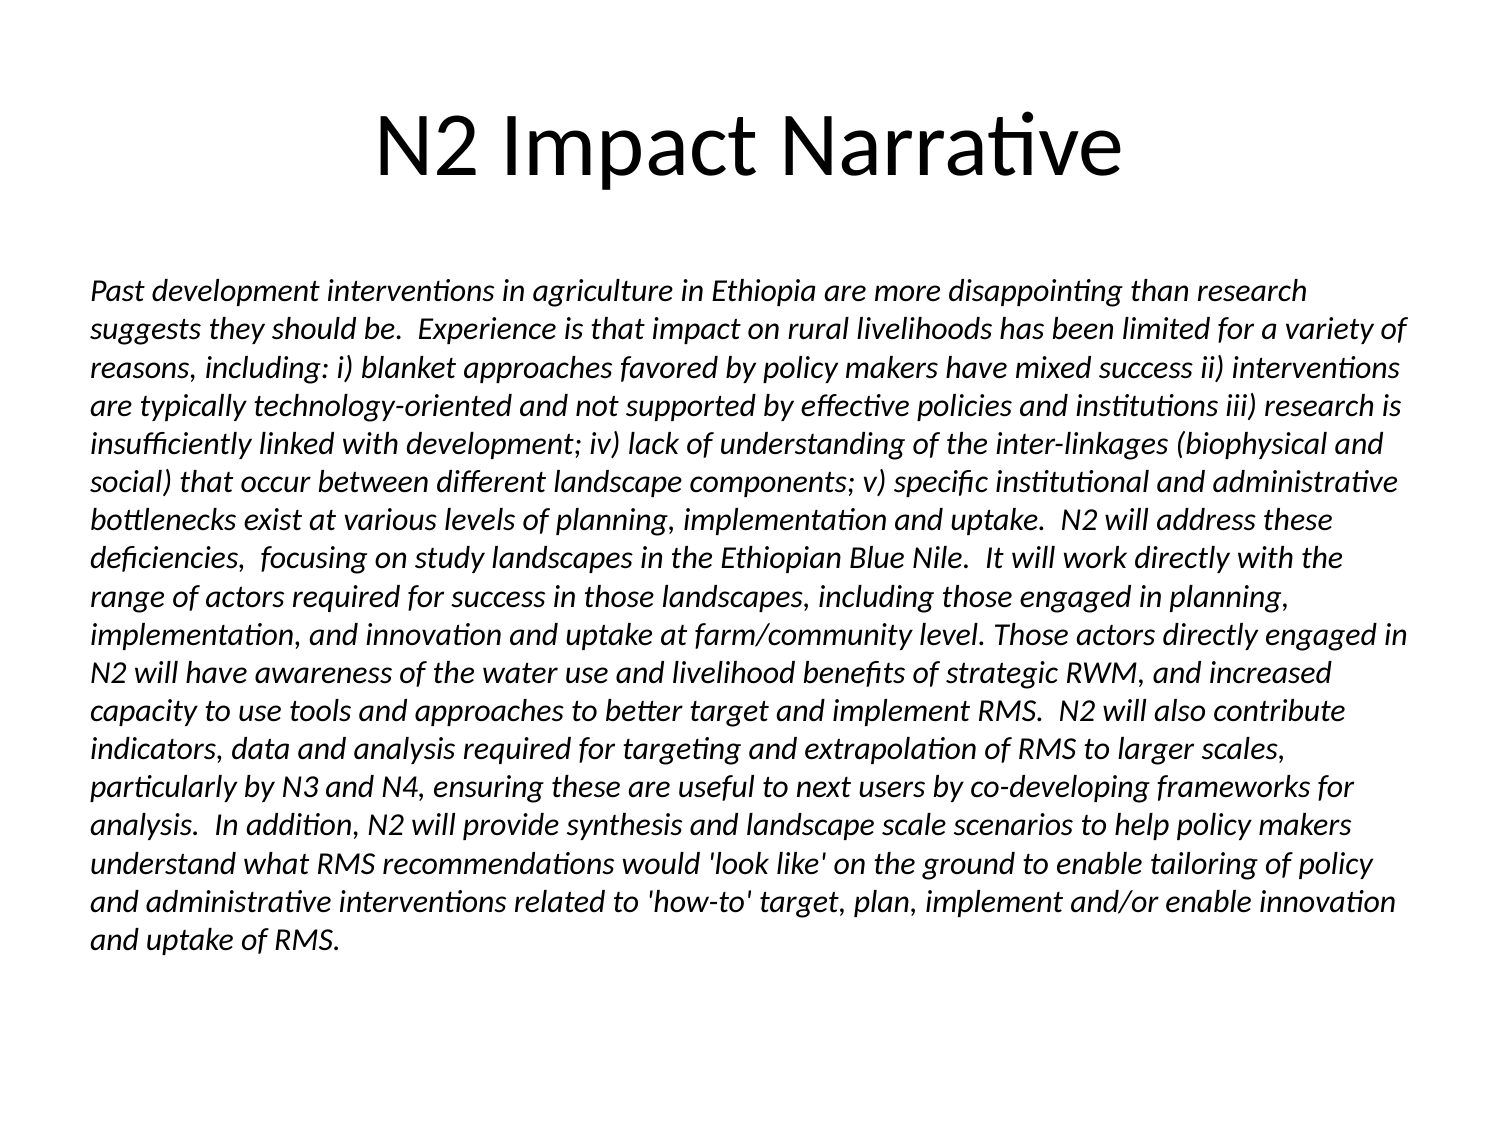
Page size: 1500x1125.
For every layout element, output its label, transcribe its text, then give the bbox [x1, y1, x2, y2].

list Past development interventions in agriculture in Ethiopia are more disappointing than research suggests they should be. Experience is that impact on rural livelihoods has been limited for a variety of reasons, including: i) blanket approaches favored by policy makers have mixed success ii) interventions are typically technology-oriented and not supported by effective policies and institutions iii) research is insufficiently linked with development; iv) lack of understanding of the inter-linkages (biophysical and social) that occur between different landscape components; v) specific institutional and administrative bottlenecks exist at various levels of planning, implementation and uptake. N2 will address these deficiencies, focusing on study landscapes in the Ethiopian Blue Nile. It will work directly with the range of actors required for success in those landscapes, including those engaged in planning, implementation, and innovation and uptake at farm/community level. Those actors directly engaged in N2 will have awareness of the water use and livelihood benefits of strategic RWM, and increased capacity to use tools and approaches to better target and implement RMS. N2 will also contribute indicators, data and analysis required for targeting and extrapolation of RMS to larger scales, particularly by N3 and N4, ensuring these are useful to next users by co-developing frameworks for analysis. In addition, N2 will provide synthesis and landscape scale scenarios to help policy makers understand what RMS recommendations would 'look like' on the ground to enable tailoring of policy and administrative interventions related to 'how-to' target, plan, implement and/or enable innovation and uptake of RMS. [75, 262, 1425, 1005]
title N2 Impact Narrative [75, 45, 1425, 233]
